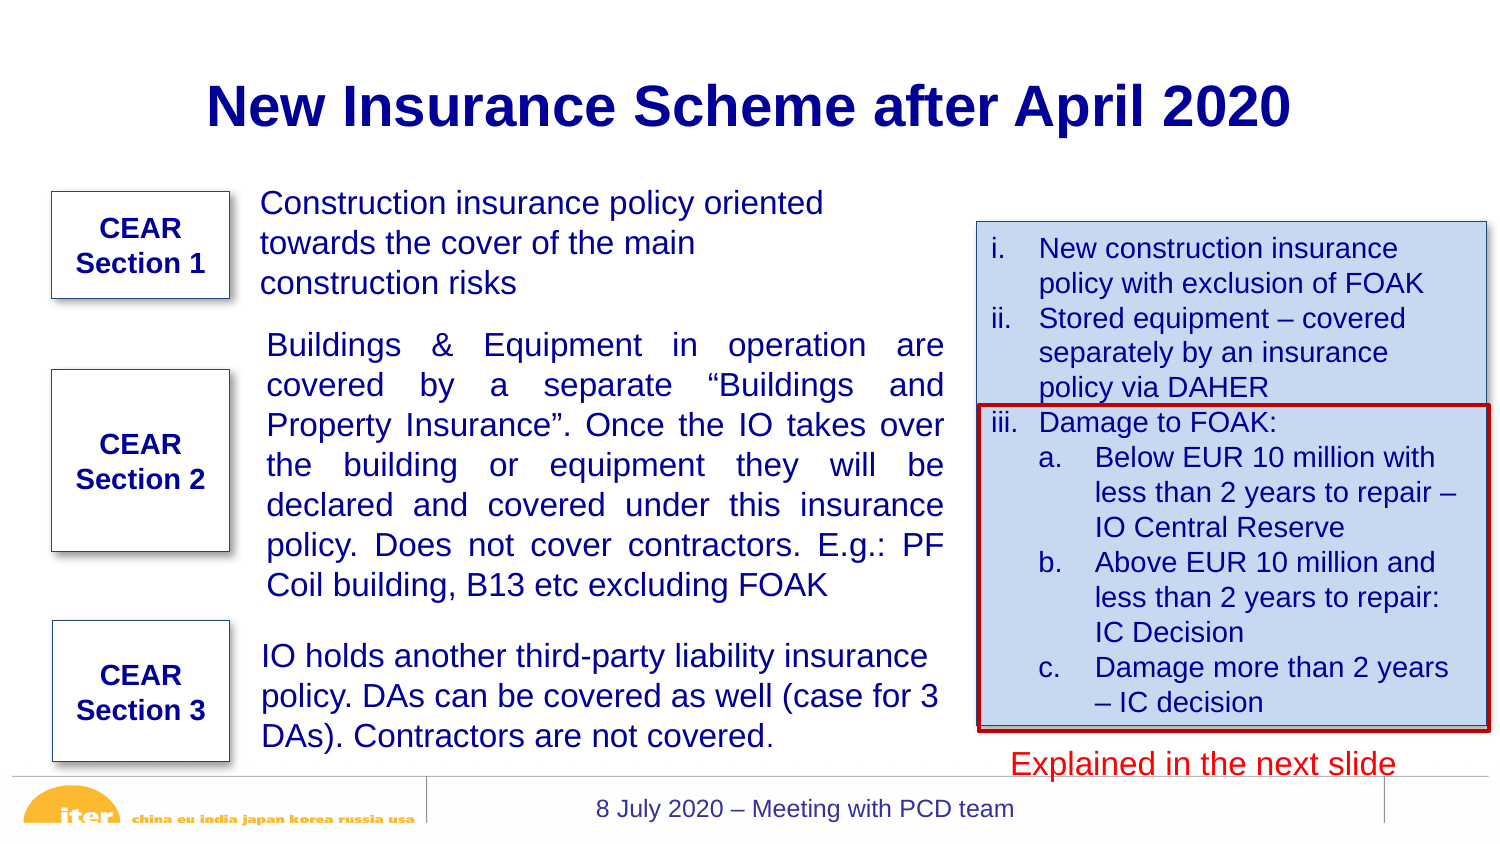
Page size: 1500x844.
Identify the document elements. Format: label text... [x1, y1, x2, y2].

title New Insurance Scheme after April 2020 [76, 32, 1424, 174]
text_box Buildings & Equipment in operation are covered by a separate “Buildings and Property Insurance”. Once the IO takes over the building or equipment they will be declared and covered under this insurance policy. Does not cover contractors. E.g.: PF Coil building, B13 etc excluding FOAK [251, 315, 961, 574]
text_box [977, 403, 1491, 733]
text_box IO holds another third-party liability insurance policy. DAs can be covered as well (case for 3 DAs). Contractors are not covered. [246, 626, 978, 763]
text_box Construction insurance policy oriented towards the cover of the main construction risks [245, 173, 886, 278]
text_box CEAR Section 1 [51, 191, 230, 299]
text_box CEAR Section 3 [52, 620, 230, 762]
text_box CEAR Section 2 [51, 369, 230, 552]
text_box New construction insurance policy with exclusion of FOAK Stored equipment – covered separately by an insurance policy via DAHER Damage to FOAK: Below EUR 10 million with less than 2 years to repair – IO Central Reserve Above EUR 10 million and less than 2 years to repair: IC Decision Damage more than 2 years – IC decision [976, 221, 1487, 726]
text_box Explained in the next slide [995, 735, 1413, 790]
picture [0, 767, 1500, 844]
